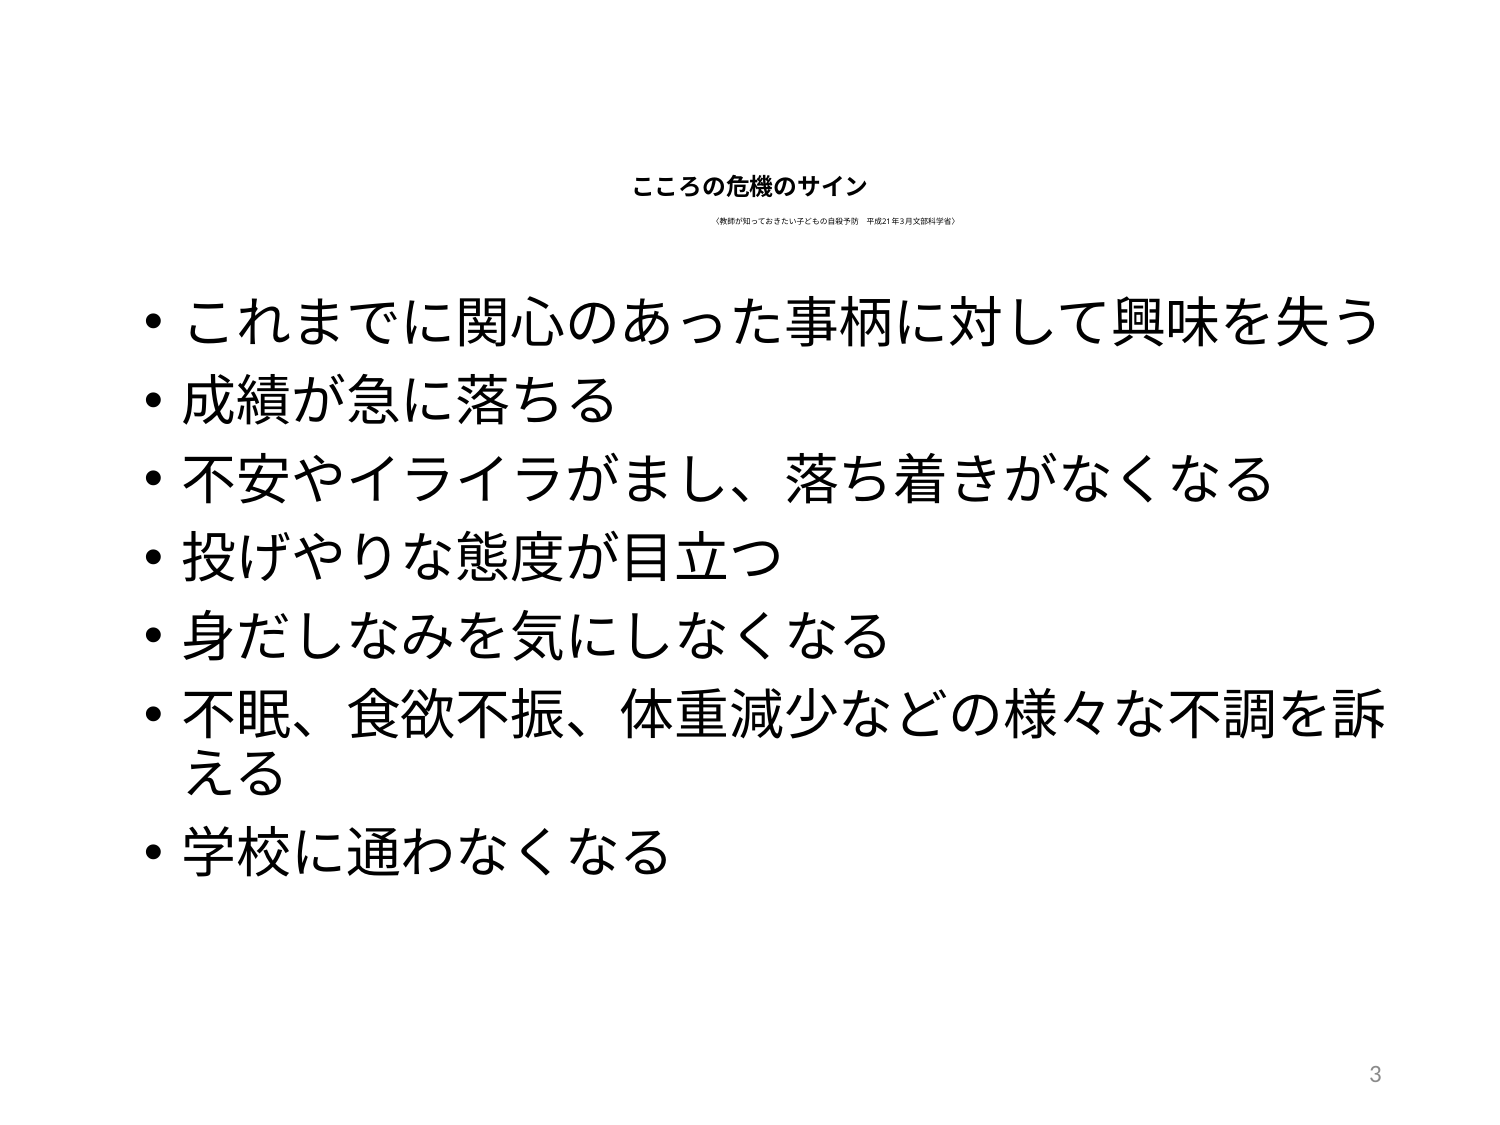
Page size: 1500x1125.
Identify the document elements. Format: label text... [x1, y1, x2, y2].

slide_number 3 [1059, 1042, 1397, 1103]
list これまでに関心のあった事柄に対して興味を失う 成績が急に落ちる 不安やイライラがまし、落ち着きがなくなる 投げやりな態度が目立つ 身だしなみを気にしなくなる 不眠、食欲不振、体重減少などの様々な不調を訴える 学校に通わなくなる [128, 287, 1420, 901]
title こころの危機のサイン 〈教師が知っておきたい子どもの自殺予防 平成21年3月文部科学省〉 [103, 136, 1397, 304]
